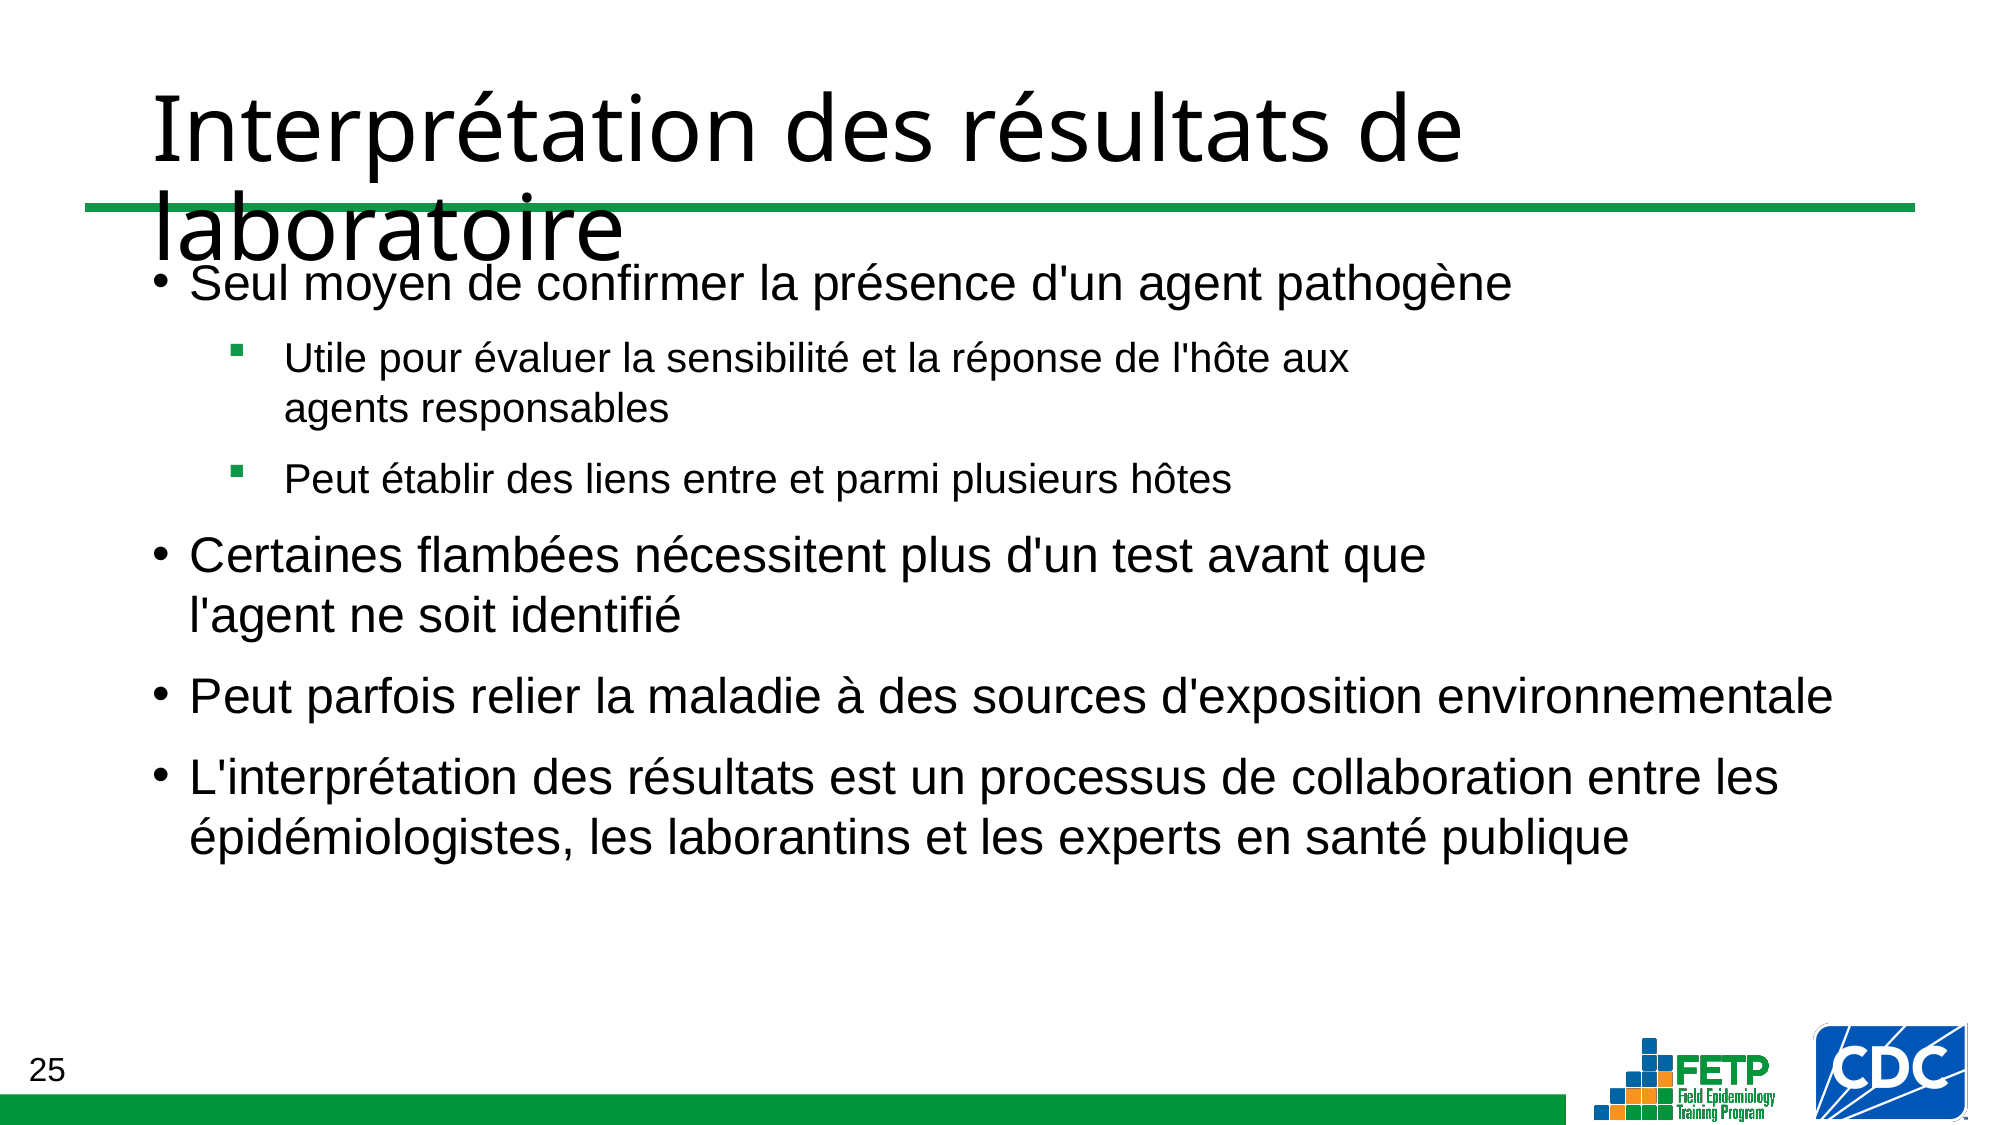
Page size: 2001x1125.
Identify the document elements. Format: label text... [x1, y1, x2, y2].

list Seul moyen de confirmer la présence d'un agent pathogène Utile pour évaluer la sensibilité et la réponse de l'hôte aux agents responsables Peut établir des liens entre et parmi plusieurs hôtes Certaines flambées nécessitent plus d'un test avant que l'agent ne soit identifié Peut parfois relier la maladie à des sources d'exposition environnementale L'interprétation des résultats est un processus de collaboration entre les épidémiologistes, les laborantins et les experts en santé publique [137, 242, 1863, 1004]
title Interprétation des résultats de laboratoire [137, 75, 1863, 207]
picture [1594, 1038, 1775, 1122]
picture [1813, 1023, 1968, 1122]
